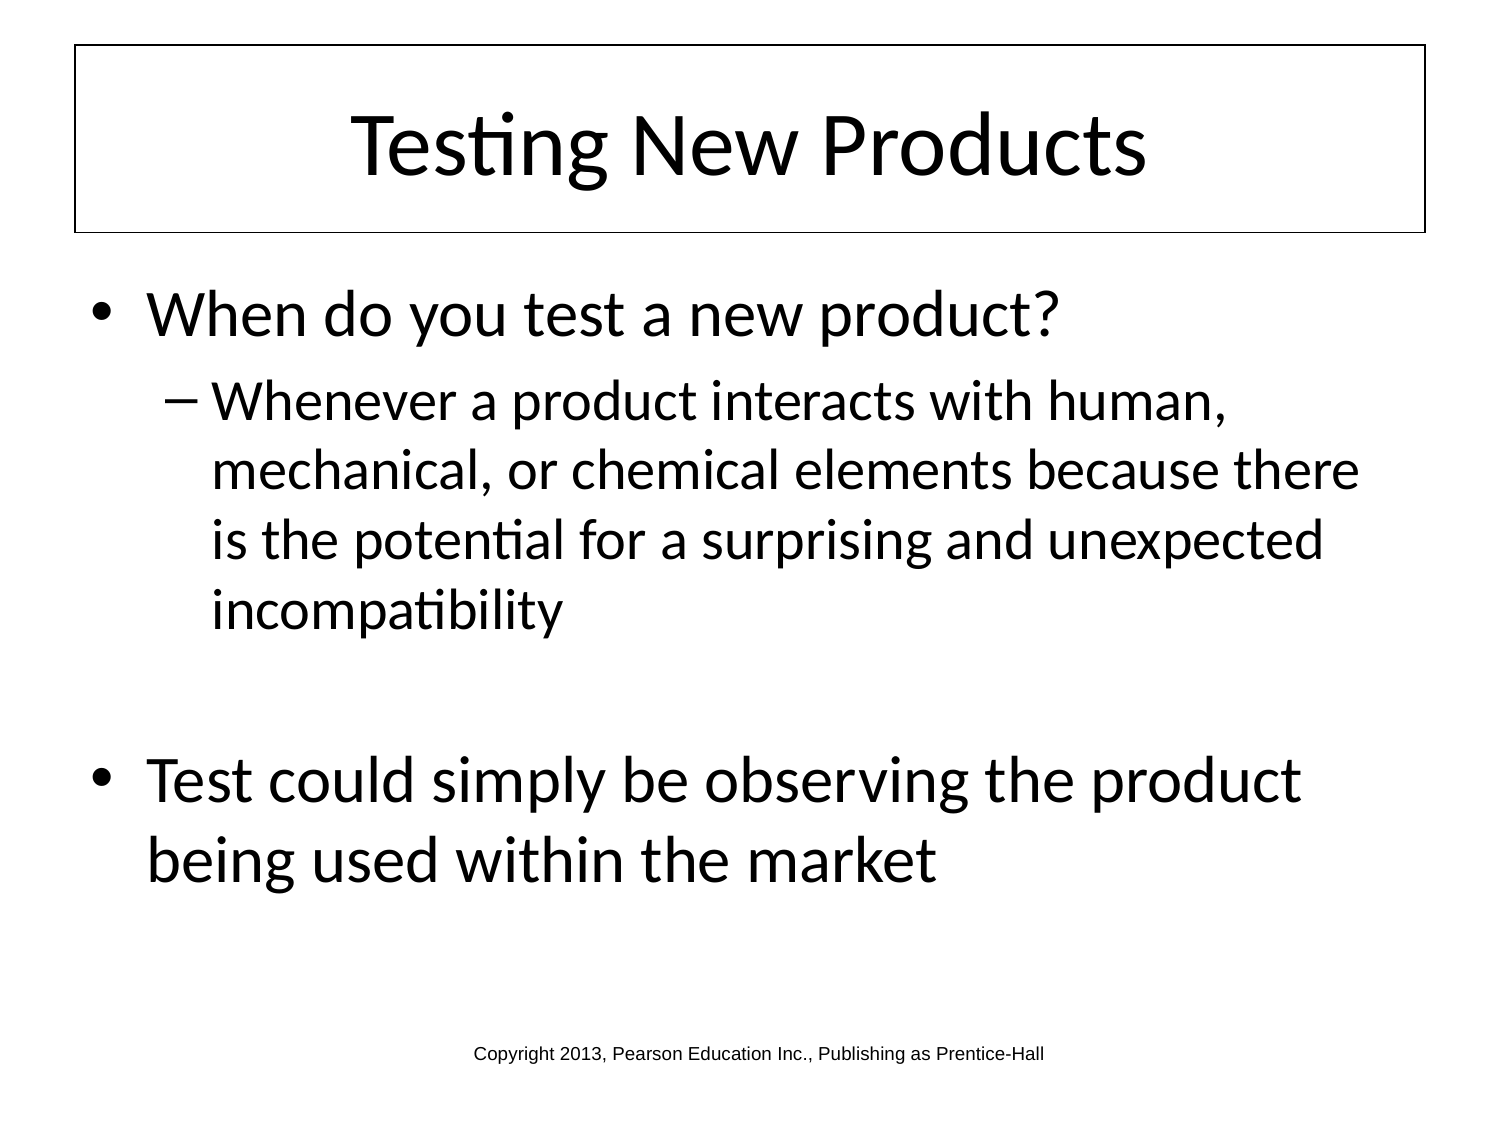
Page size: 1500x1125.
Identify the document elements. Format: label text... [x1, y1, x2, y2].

list When do you test a new product? Whenever a product interacts with human, mechanical, or chemical elements because there is the potential for a surprising and unexpected incompatibility Test could simply be observing the product being used within the market [74, 262, 1426, 1006]
title Testing New Products [74, 44, 1426, 233]
text_box Copyright 2013, Pearson Education Inc., Publishing as Prentice-Hall [459, 1033, 1059, 1094]
